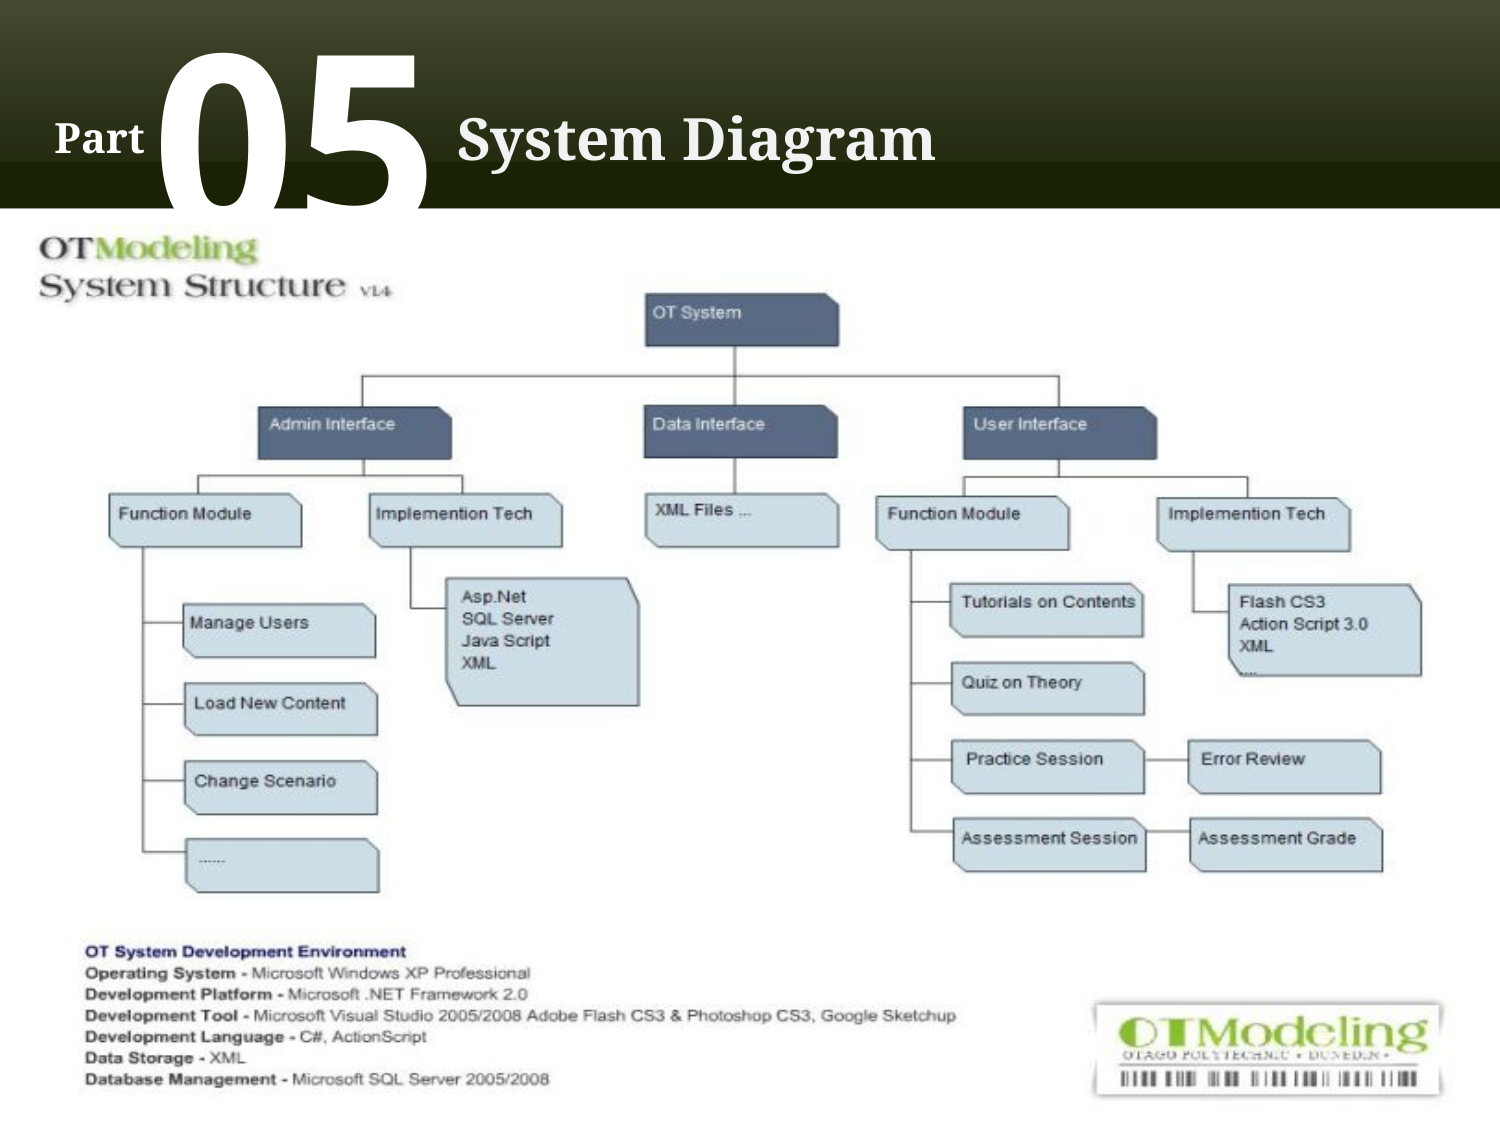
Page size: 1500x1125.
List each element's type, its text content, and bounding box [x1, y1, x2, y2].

text_box Part [39, 104, 160, 170]
text_box 05 [152, 11, 576, 223]
text_box System Diagram [443, 94, 953, 180]
picture [0, 0, 1500, 1125]
